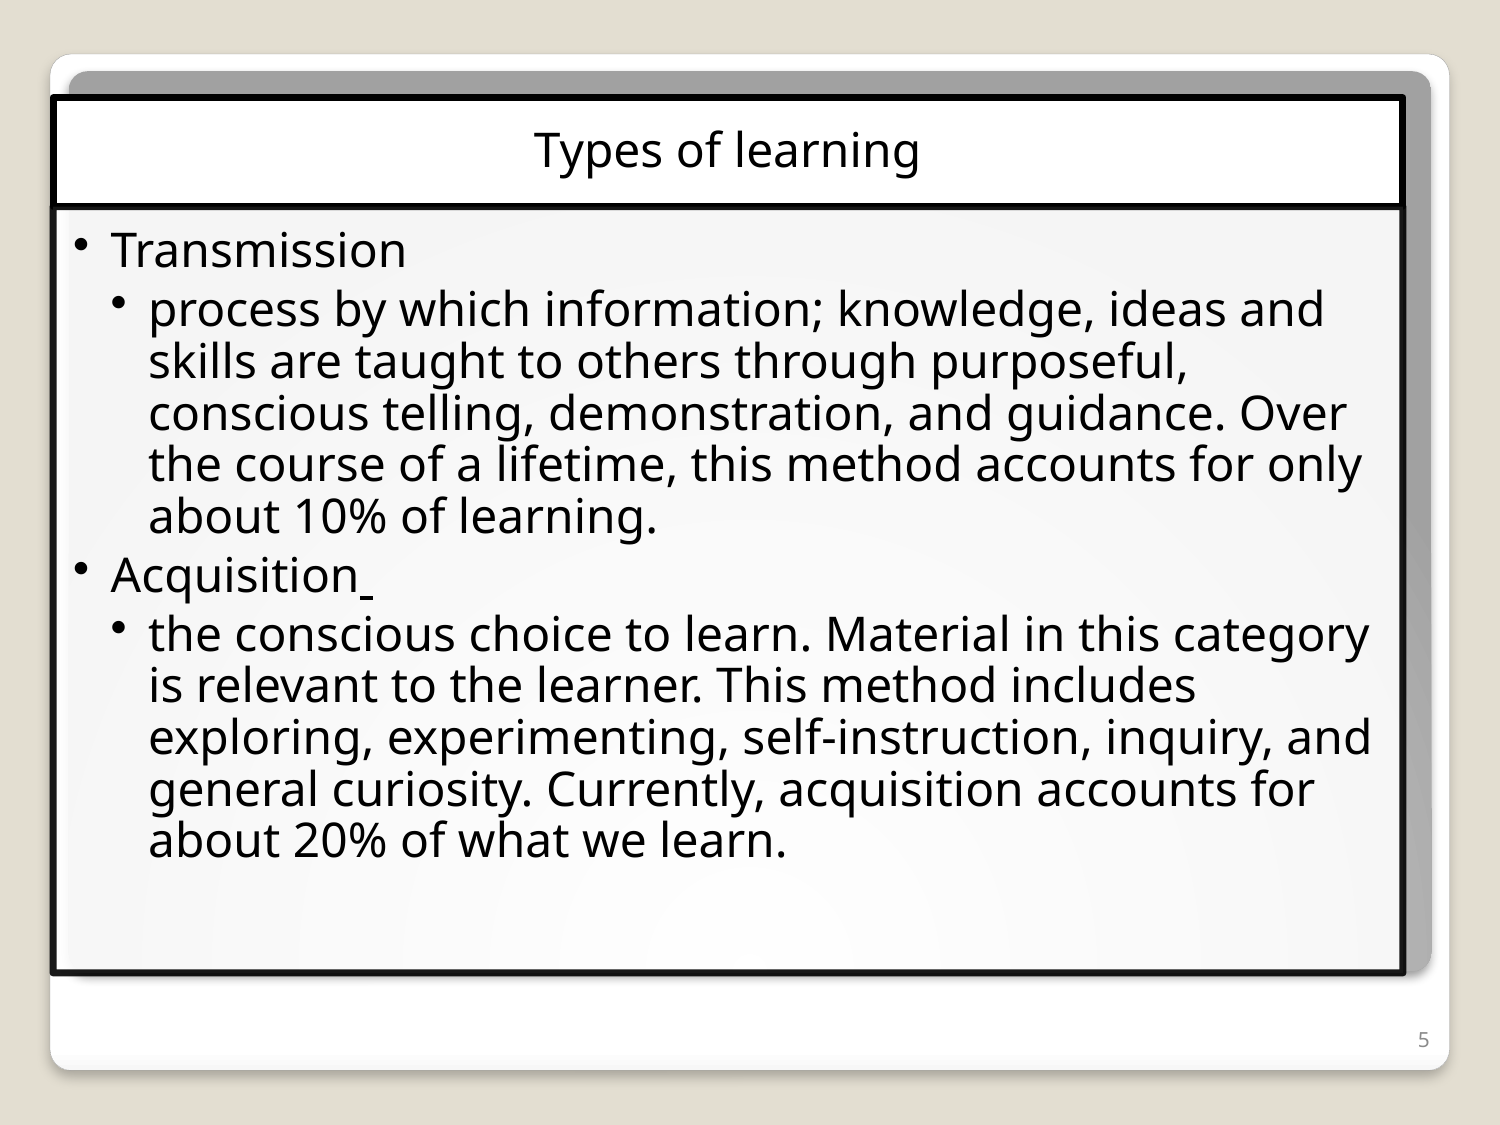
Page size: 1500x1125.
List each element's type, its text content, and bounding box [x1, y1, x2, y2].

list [52, 63, 1404, 1007]
slide_number 5 [1369, 1002, 1445, 1063]
